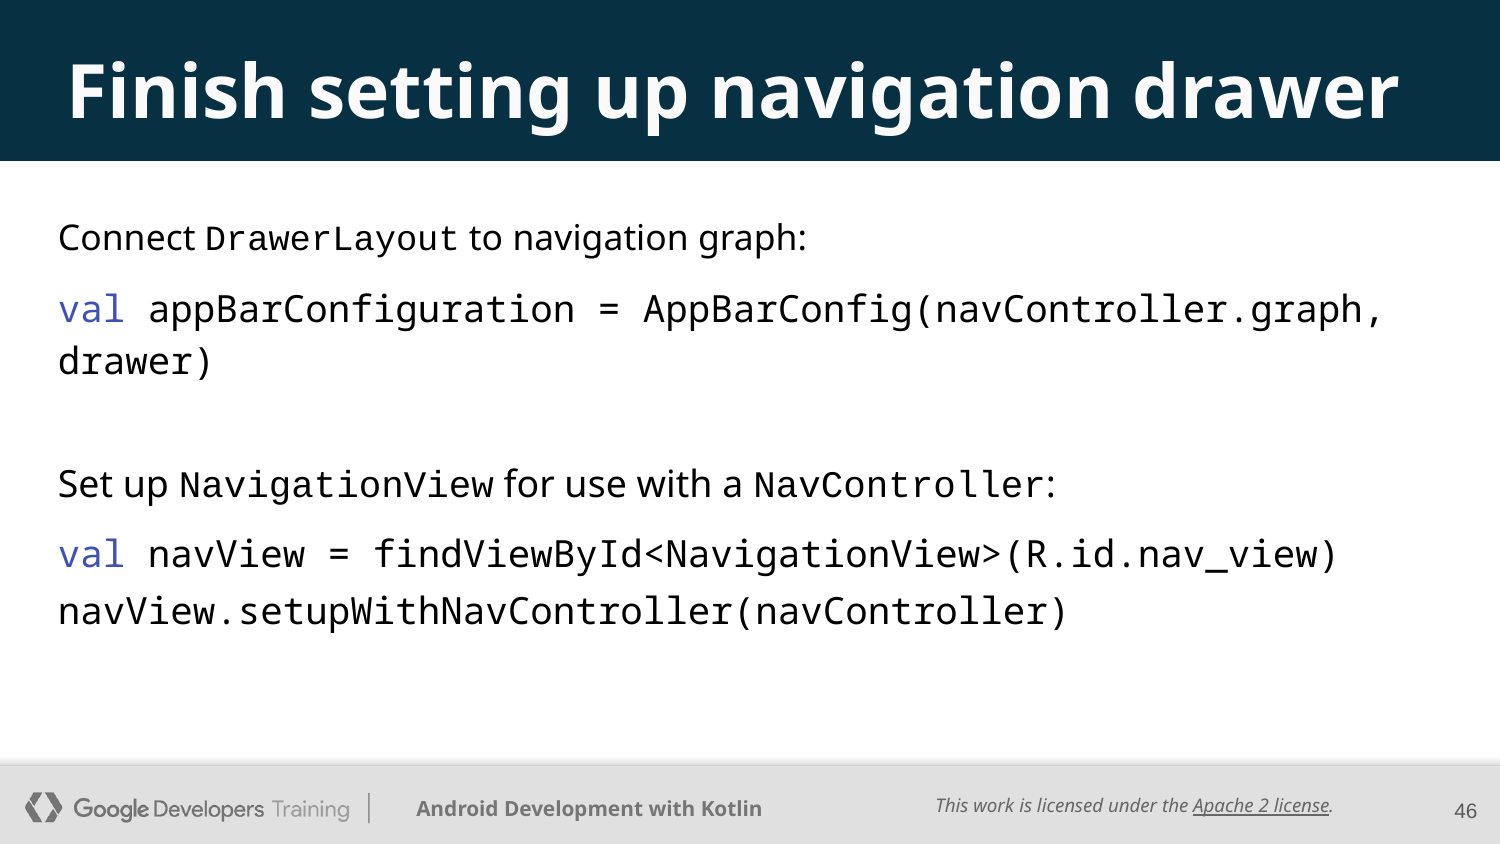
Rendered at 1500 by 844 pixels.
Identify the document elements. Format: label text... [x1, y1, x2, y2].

title Finish setting up navigation drawer [51, 28, 1449, 122]
picture [0, 161, 1500, 844]
list Connect DrawerLayout to navigation graph: val appBarConfiguration = AppBarConfig(navController.graph, drawer) [42, 193, 1493, 391]
text_box Set up NavigationView for use with a NavController: val navView = findViewById<NavigationView>(R.id.nav_view) navView.setupWithNavController(navController) [42, 444, 1427, 642]
slide_number ‹#› [1402, 777, 1493, 842]
